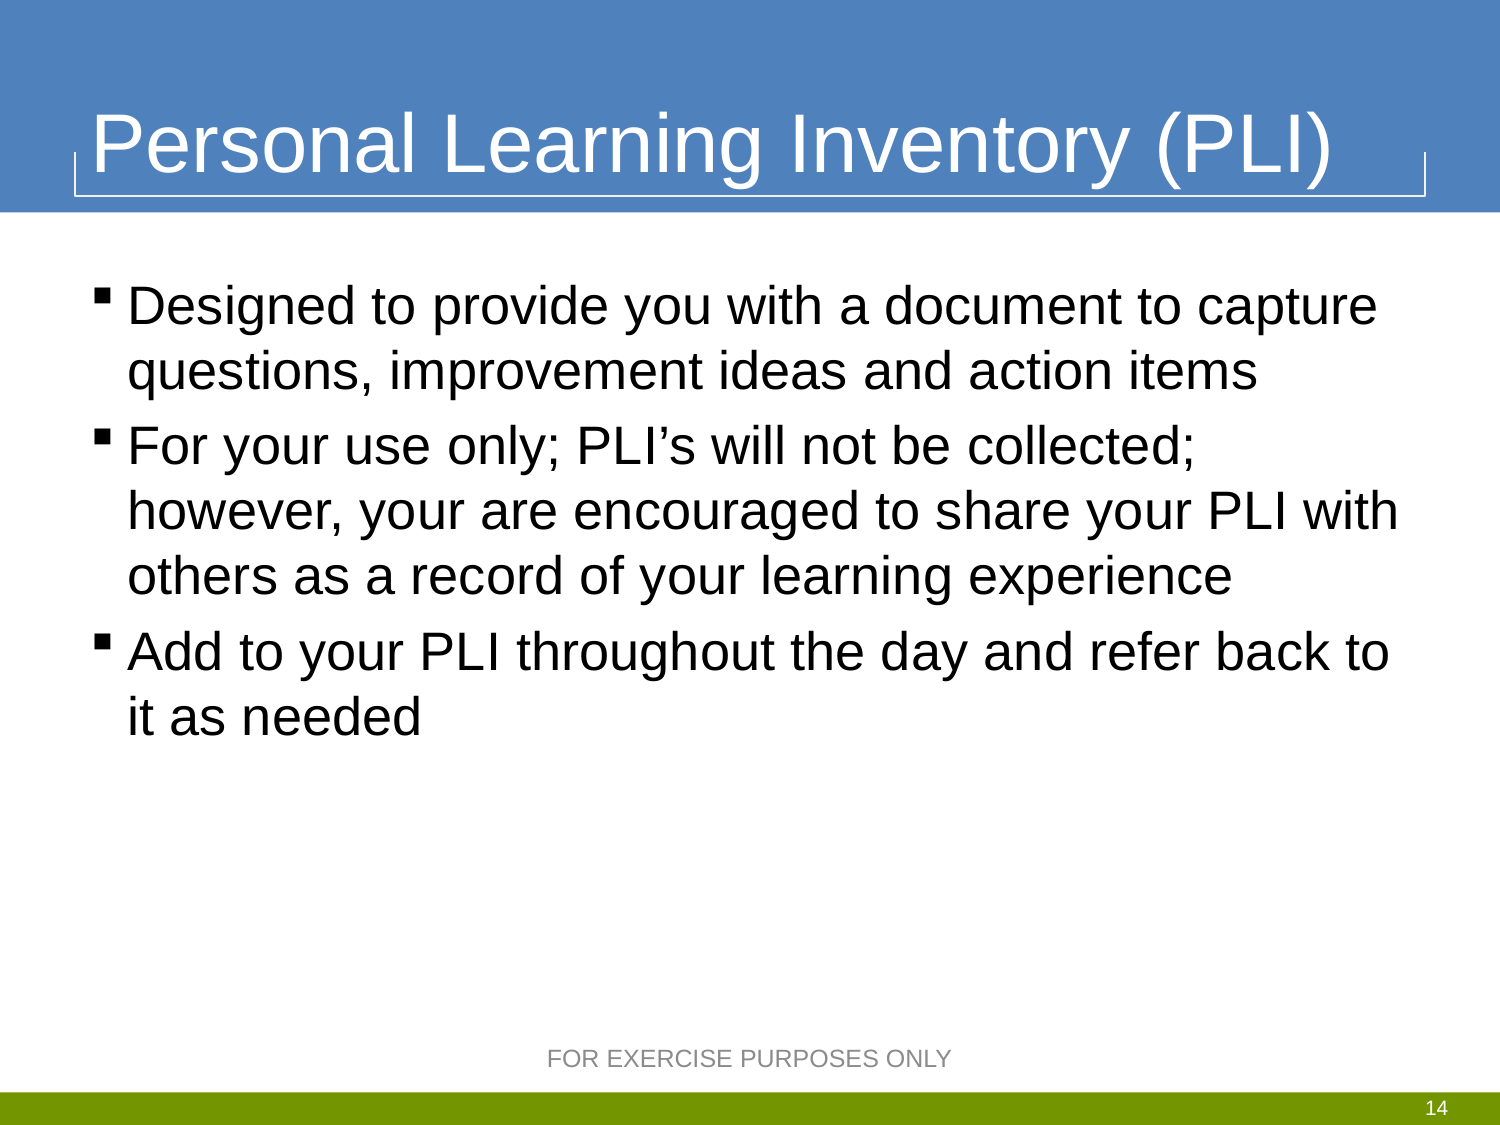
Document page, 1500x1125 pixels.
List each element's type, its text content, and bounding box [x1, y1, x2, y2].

title Personal Learning Inventory (PLI) [74, 44, 1426, 233]
footer FOR EXERCISE PURPOSES ONLY [512, 1042, 988, 1103]
list Designed to provide you with a document to capture questions, improvement ideas and action items For your use only; PLI’s will not be collected; however, your are encouraged to share your PLI with others as a record of your learning experience Add to your PLI throughout the day and refer back to it as needed [74, 262, 1426, 1006]
